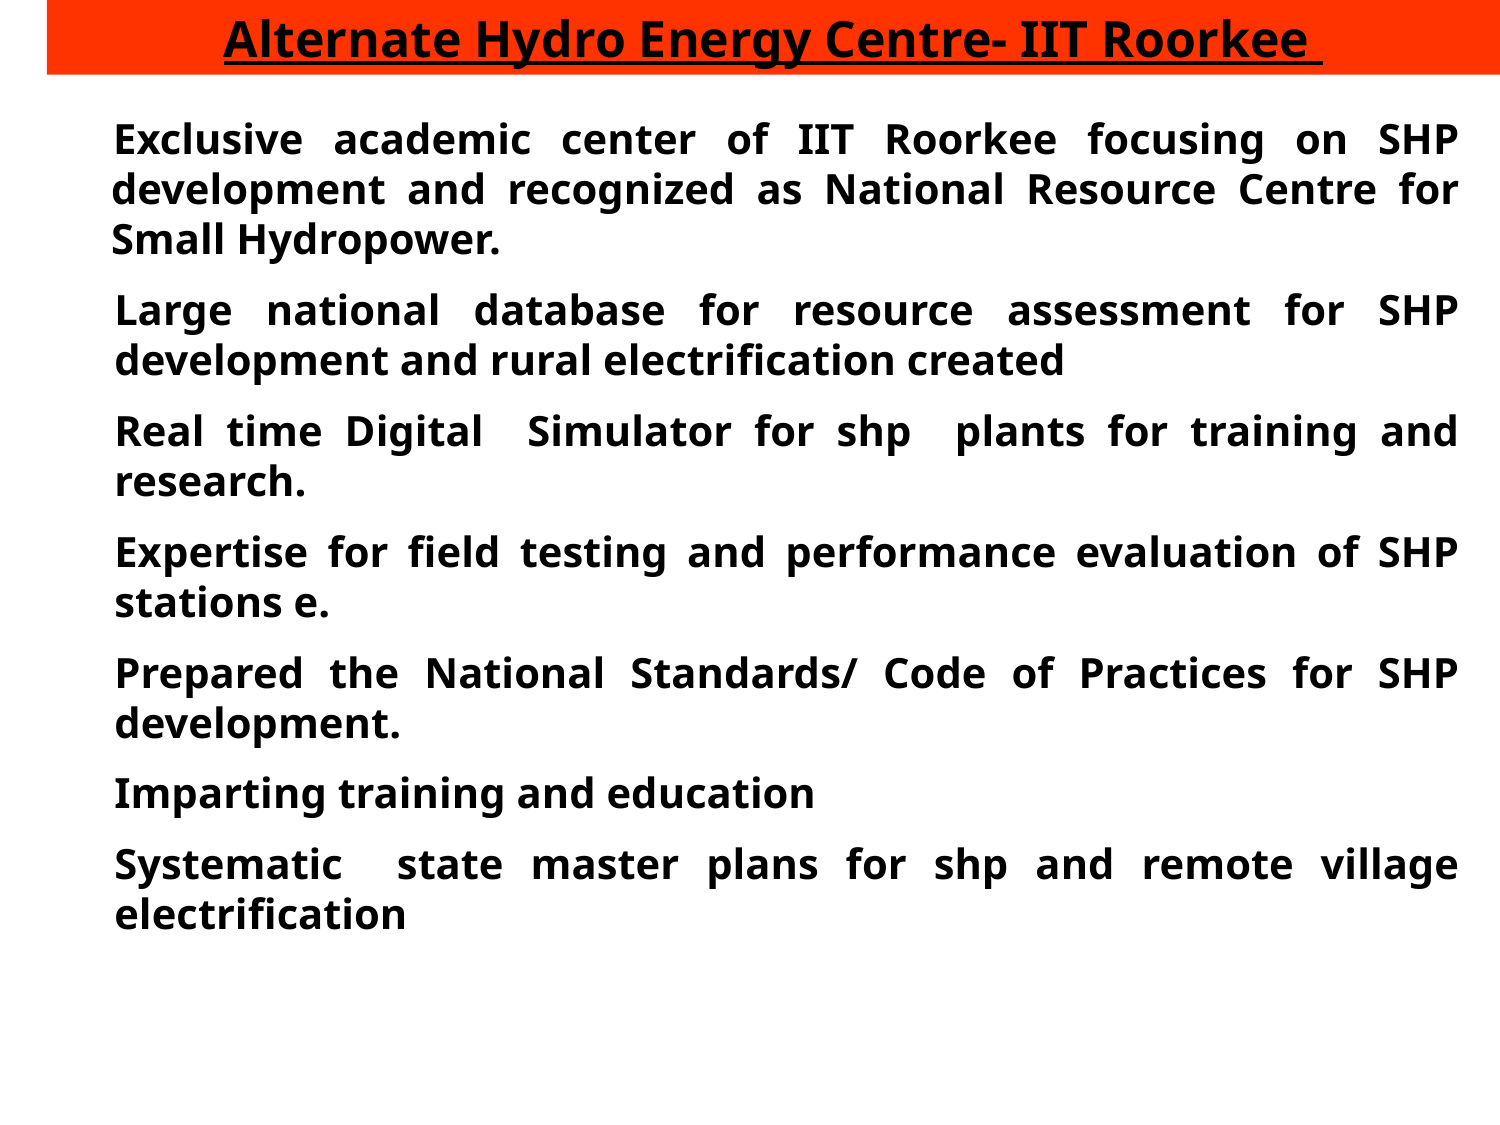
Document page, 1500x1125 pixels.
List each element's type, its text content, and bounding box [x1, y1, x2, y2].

text_box Alternate Hydro Energy Centre- IIT Roorkee [46, 0, 1500, 75]
text_box Exclusive academic center of IIT Roorkee focusing on SHP development and recognized as National Resource Centre for Small Hydropower. Large national database for resource assessment for SHP development and rural electrification created Real time Digital Simulator for shp plants for training and research. Expertise for field testing and performance evaluation of SHP stations e. Prepared the National Standards/ Code of Practices for SHP development. Imparting training and education Systematic state master plans for shp and remote village electrification [23, 105, 1475, 946]
